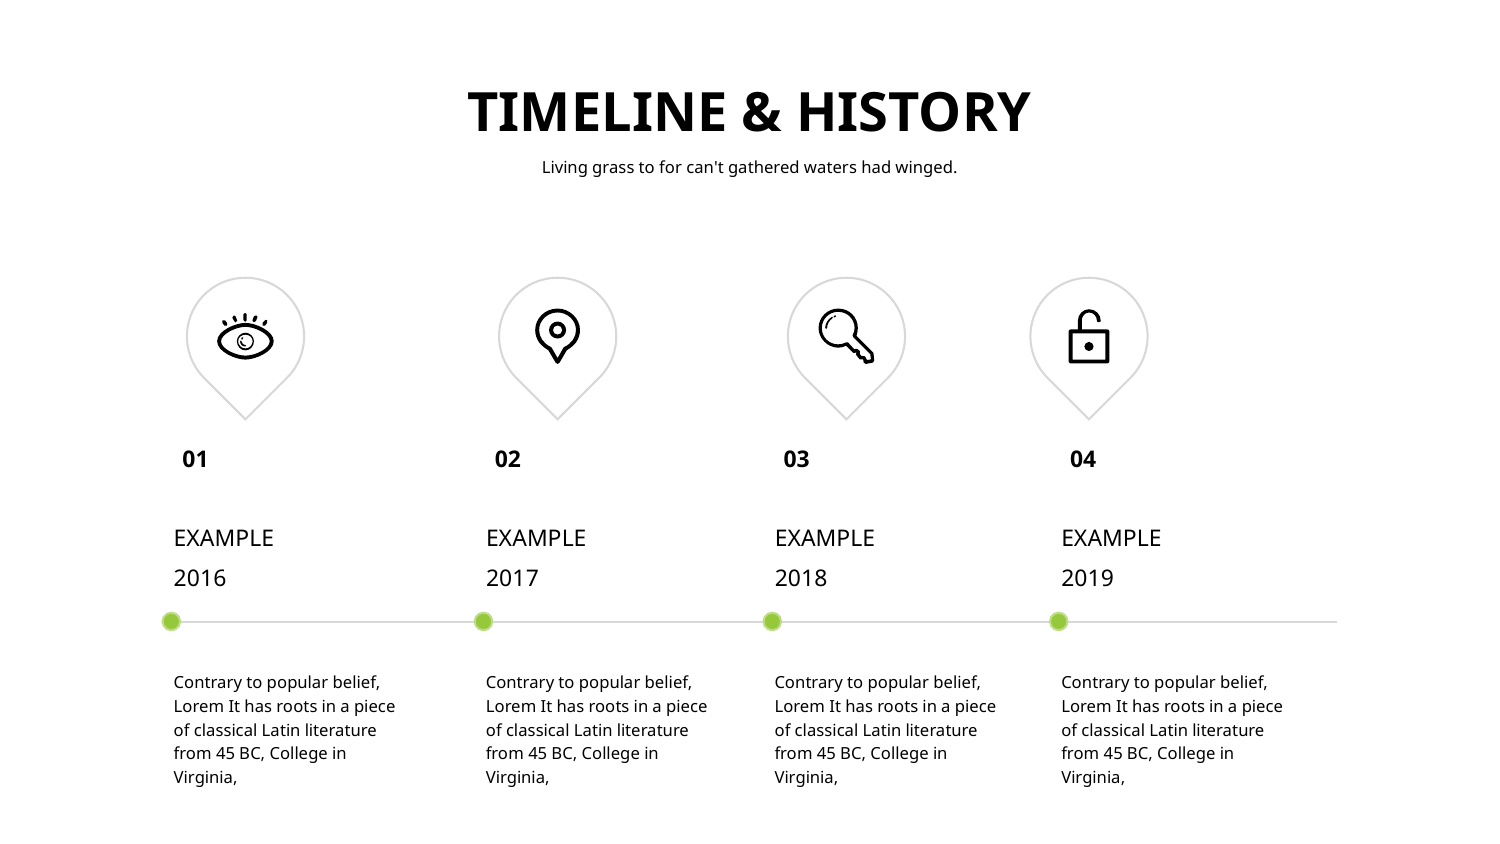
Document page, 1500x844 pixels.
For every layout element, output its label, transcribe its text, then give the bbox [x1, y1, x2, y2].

text_box 02 [474, 438, 533, 478]
text_box [217, 313, 274, 360]
text_box [787, 277, 906, 420]
text_box EXAMPLE 2018 [763, 505, 937, 584]
text_box 04 [1049, 438, 1108, 478]
text_box EXAMPLE 2016 [162, 505, 336, 584]
text_box Contrary to popular belief, Lorem It has roots in a piece of classical Latin literature from 45 BC, College in Virginia, [1049, 662, 1304, 773]
text_box Contrary to popular belief, Lorem It has roots in a piece of classical Latin literature from 45 BC, College in Virginia, [474, 662, 729, 773]
text_box [499, 277, 617, 420]
text_box EXAMPLE 2017 [474, 505, 648, 584]
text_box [818, 308, 875, 365]
text_box [474, 612, 493, 621]
text_box [535, 308, 580, 364]
text_box [186, 277, 305, 420]
text_box [1068, 309, 1110, 364]
text_box Contrary to popular belief, Lorem It has roots in a piece of classical Latin literature from 45 BC, College in Virginia, [763, 662, 1018, 773]
text_box 03 [763, 438, 822, 478]
text_box [1050, 612, 1068, 621]
text_box TIMELINE & HISTORY [365, 71, 1135, 149]
text_box Living grass to for can't gathered waters had winged. [491, 151, 1009, 182]
text_box 01 [162, 438, 221, 478]
text_box [1030, 277, 1148, 420]
text_box [162, 612, 181, 621]
text_box Contrary to popular belief, Lorem It has roots in a piece of classical Latin literature from 45 BC, College in Virginia, [162, 662, 417, 773]
text_box [763, 612, 781, 621]
text_box EXAMPLE 2019 [1050, 505, 1223, 584]
